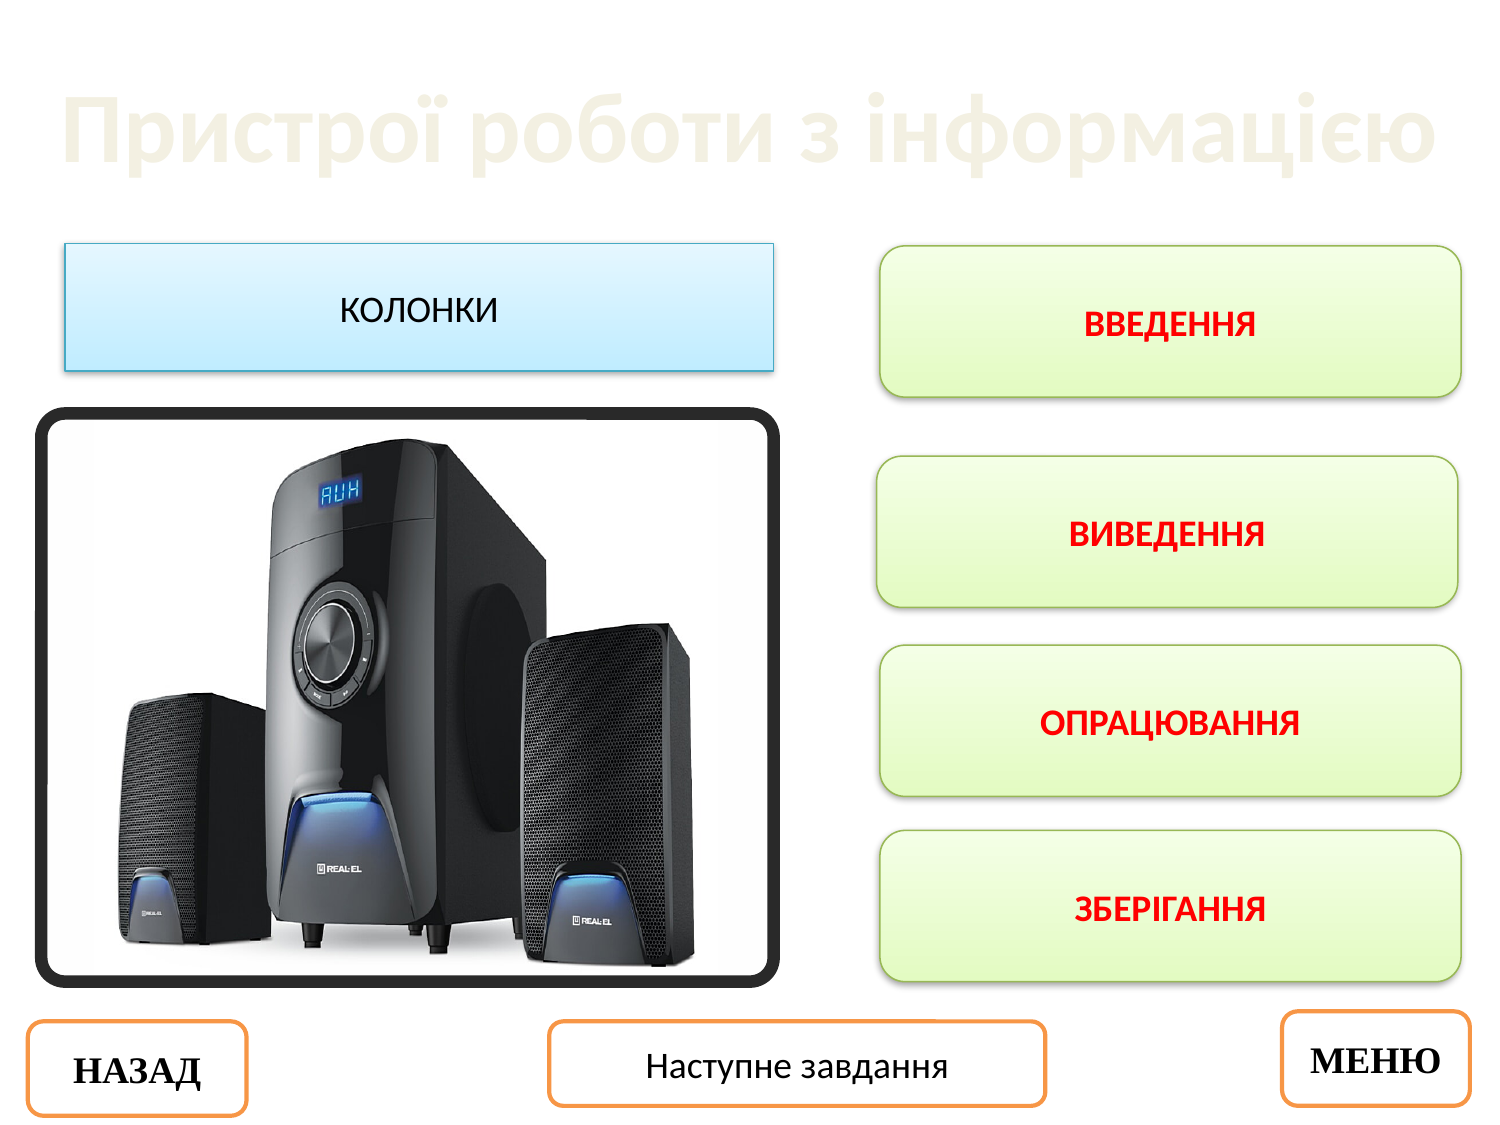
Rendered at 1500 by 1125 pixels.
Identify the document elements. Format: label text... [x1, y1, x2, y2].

text_box НАЗАД [25, 1019, 249, 1118]
text_box ВВЕДЕННЯ [879, 245, 1462, 398]
footer Ведмідська Наталія Миколаївна [512, 1042, 988, 1103]
text_box ОПРАЦЮВАННЯ [879, 644, 1462, 798]
text_box ЗБЕРІГАННЯ [879, 829, 1462, 983]
text_box Наступне завдання [547, 1019, 1048, 1108]
text_box Пристрої роботи з інформацією [45, 54, 1455, 190]
picture [41, 413, 774, 982]
text_box ВИВЕДЕННЯ [875, 455, 1459, 609]
text_box МЕНЮ [1279, 1009, 1472, 1108]
text_box КОЛОНКИ [64, 243, 774, 372]
